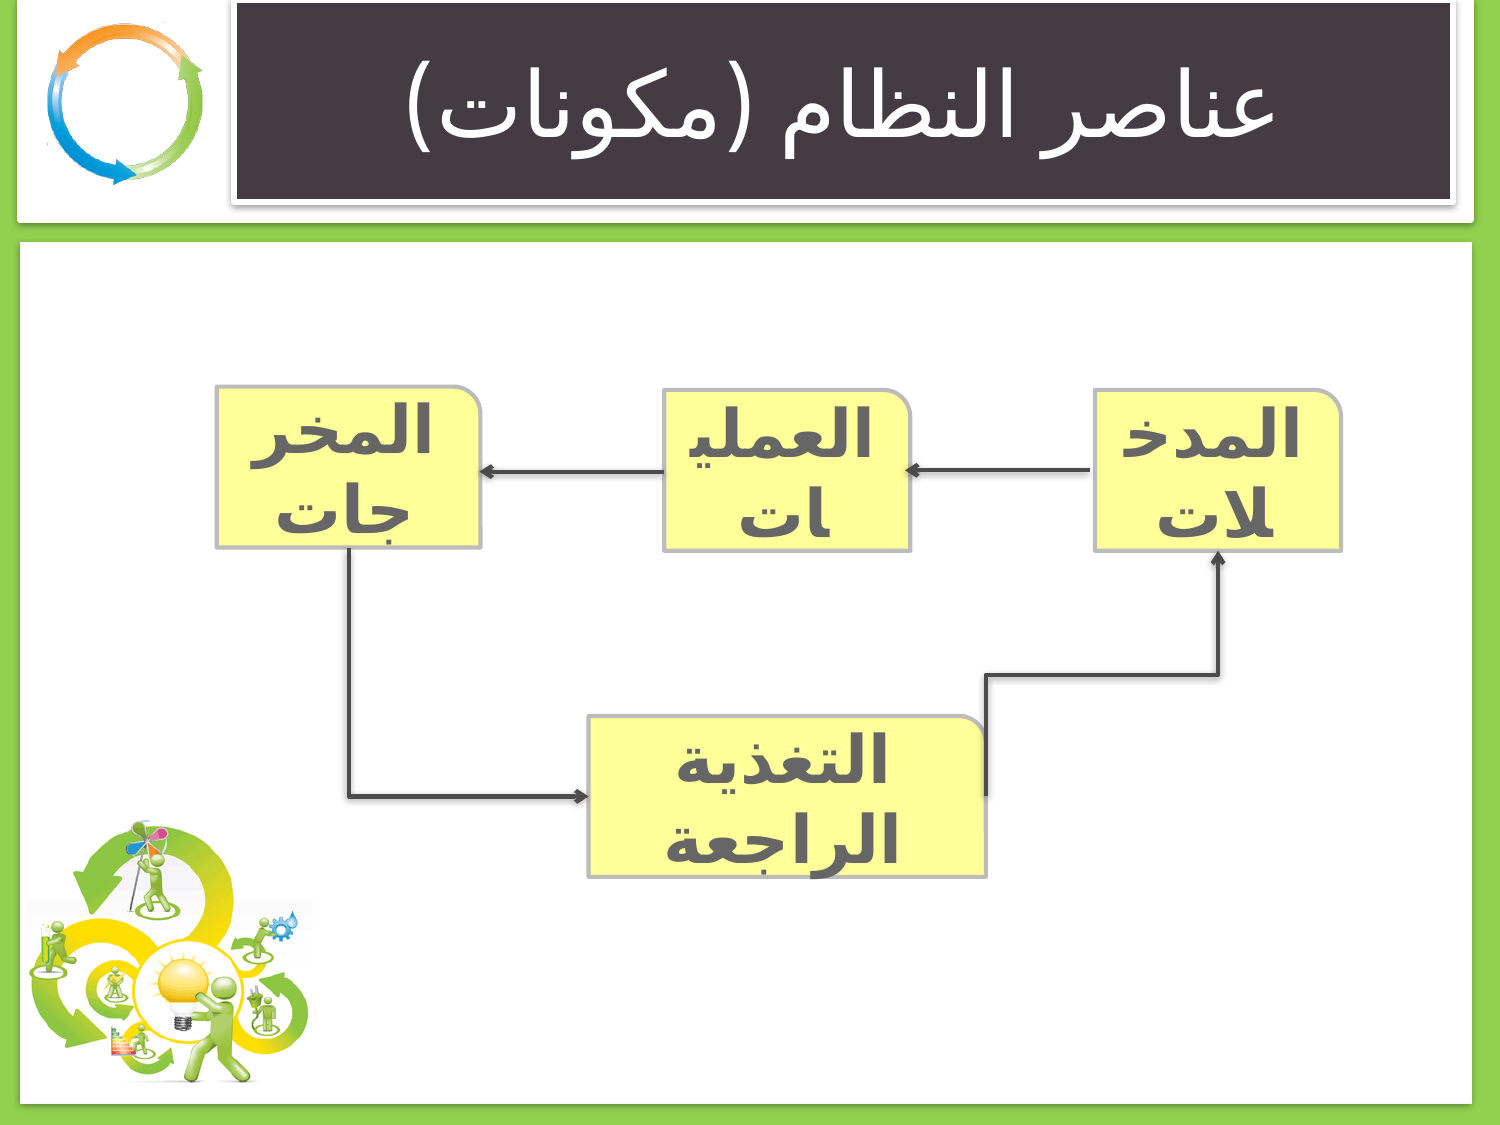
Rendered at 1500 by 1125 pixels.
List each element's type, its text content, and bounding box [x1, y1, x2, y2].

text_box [978, 557, 1226, 790]
text_box المخرجات [214, 384, 483, 550]
text_box [17, 0, 1474, 223]
text_box [20, 242, 1472, 1104]
text_box المدخلات [1092, 387, 1344, 553]
text_box عناصر النظام (مكونات) [231, 0, 1456, 205]
text_box العمليات [662, 387, 913, 553]
picture [27, 814, 314, 1101]
picture [47, 21, 204, 190]
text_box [343, 551, 594, 793]
text_box التغذية الراجعة [586, 713, 988, 879]
